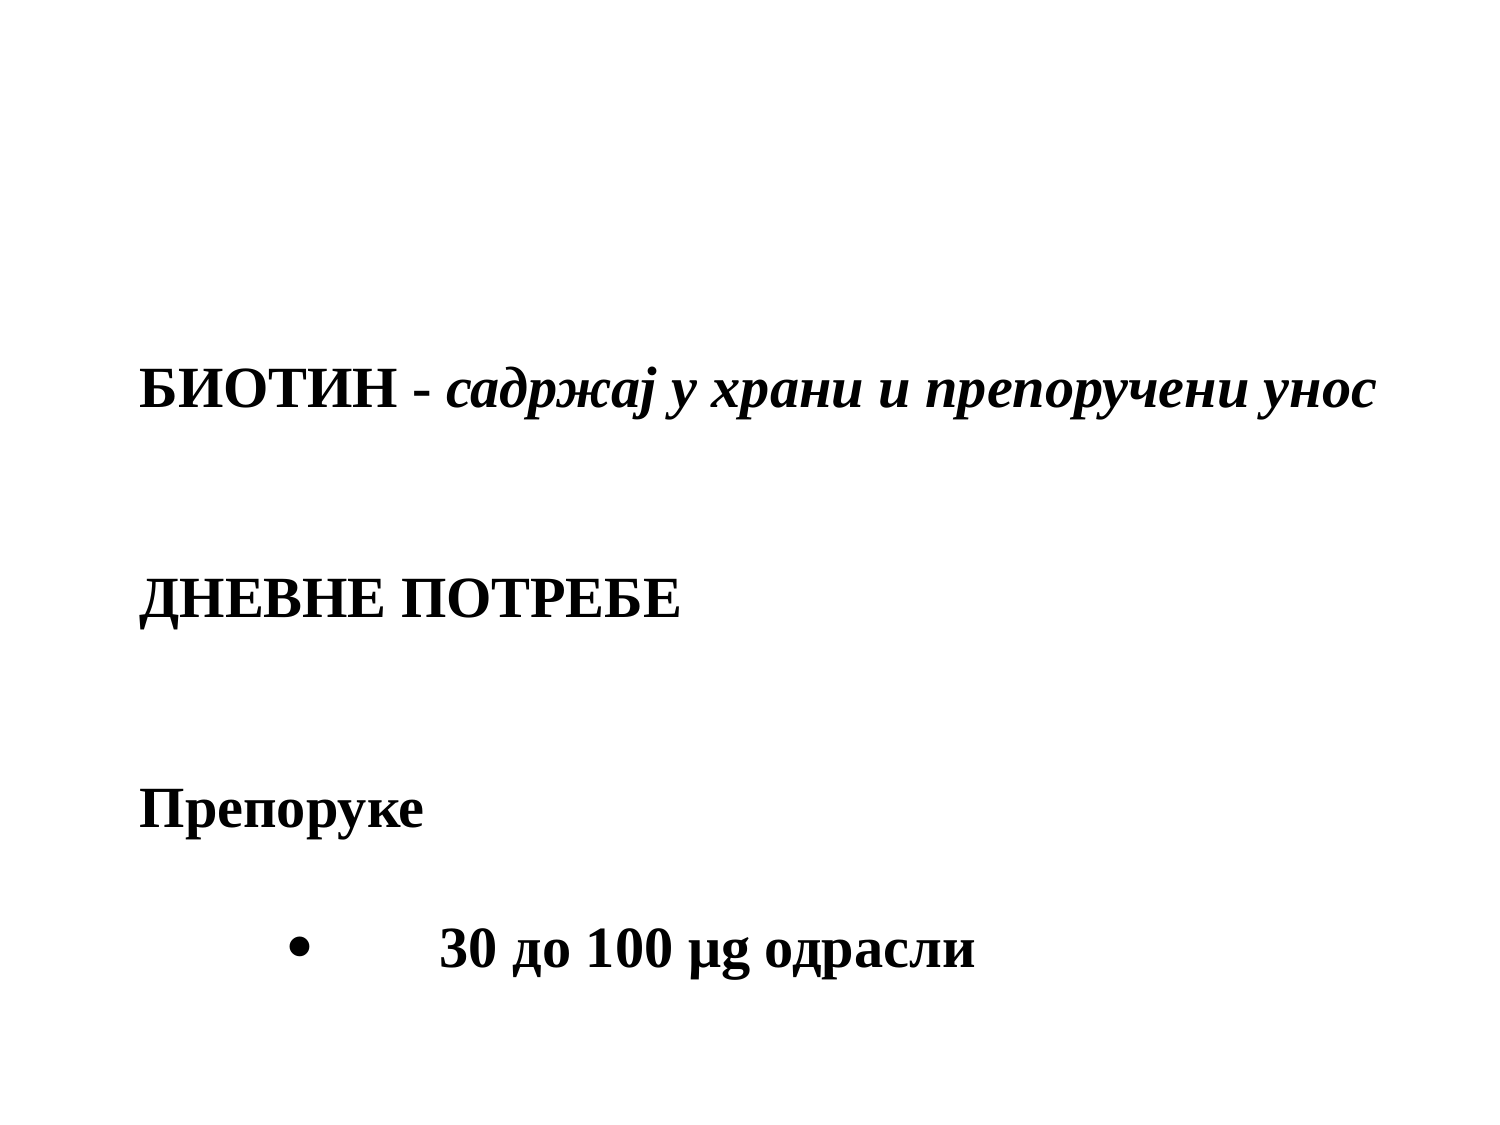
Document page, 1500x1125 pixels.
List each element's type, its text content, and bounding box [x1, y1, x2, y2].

text_box БИОТИН - садржај у храни и препоручени унос ДНЕВНЕ ПОТРЕБЕ Препоруке · 30 дo 100 μg одрасли [124, 341, 1400, 987]
